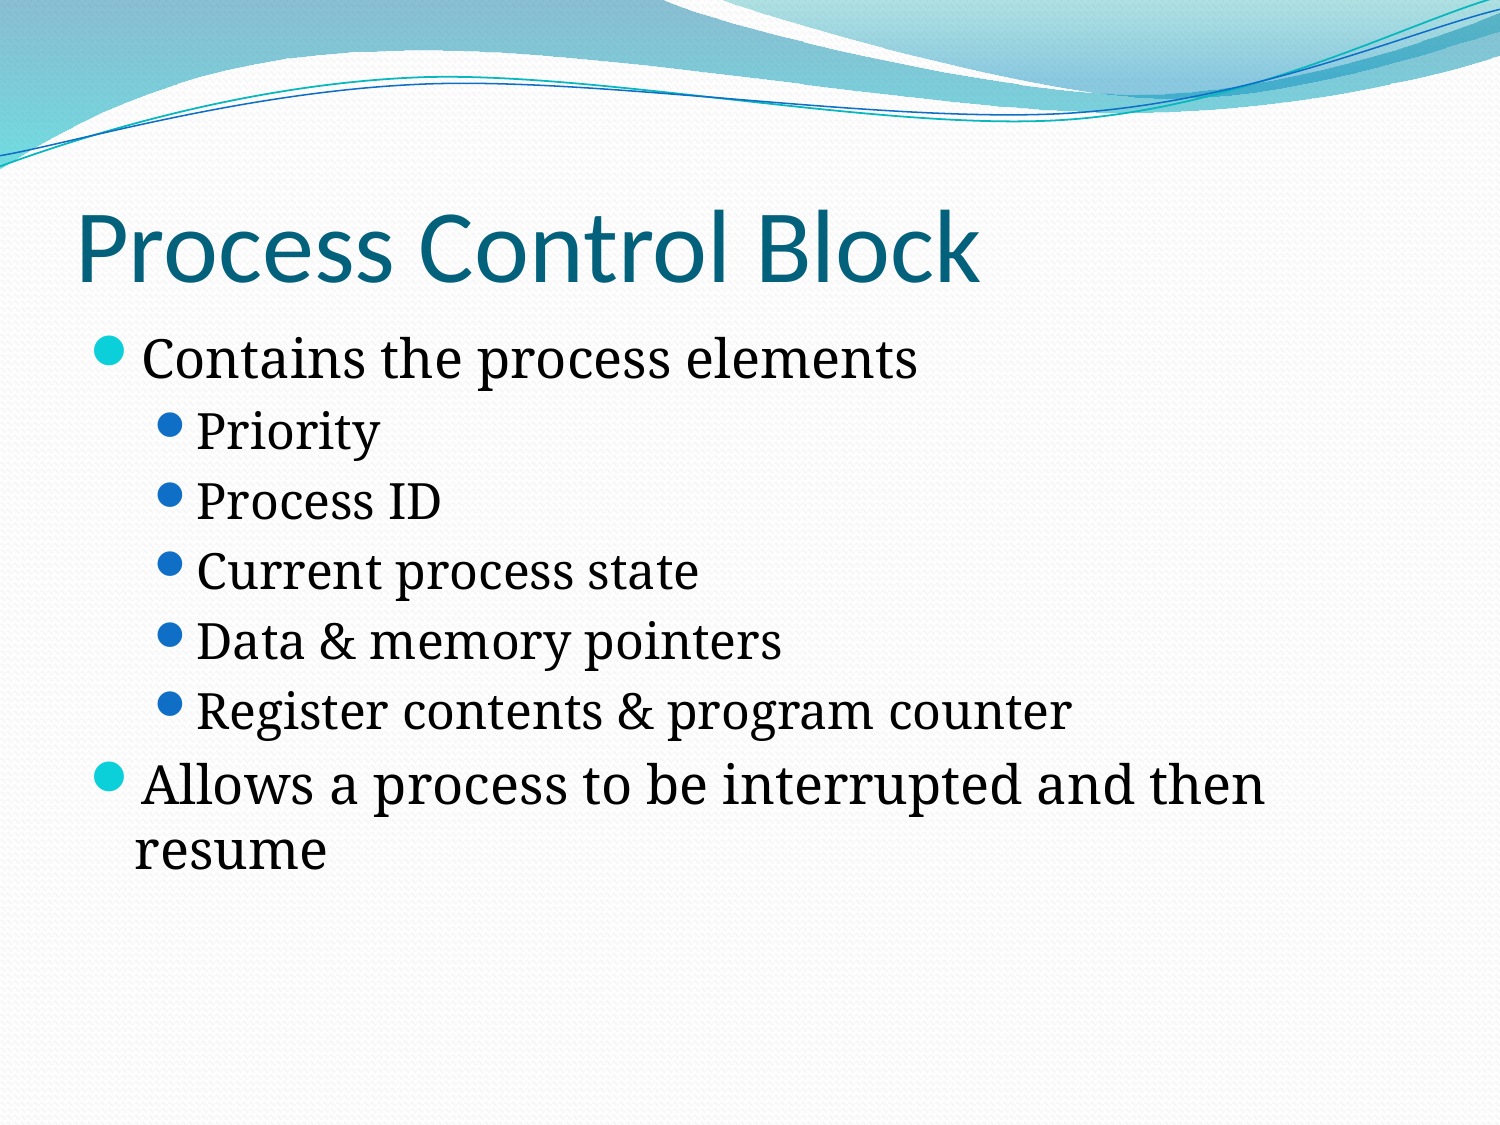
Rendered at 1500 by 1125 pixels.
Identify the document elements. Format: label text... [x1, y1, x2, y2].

list Contains the process elements Priority Process ID Current process state Data & memory pointers Register contents & program counter Allows a process to be interrupted and then resume [75, 317, 1425, 1038]
title Process Control Block [75, 115, 1425, 303]
